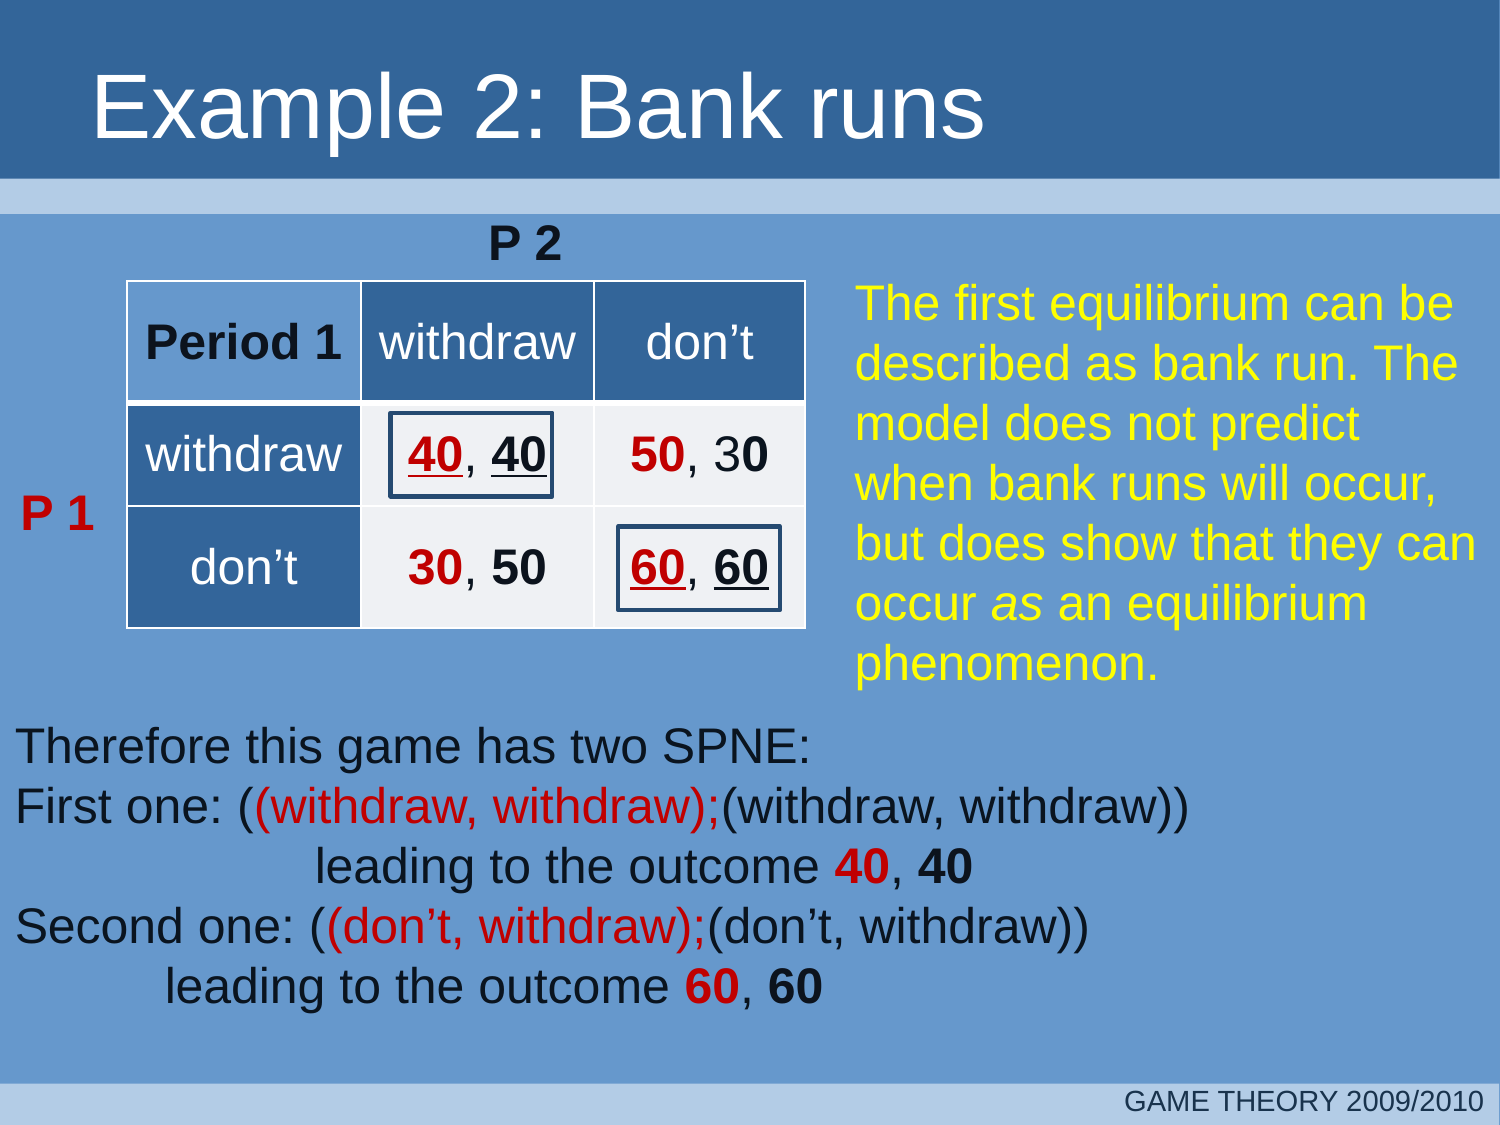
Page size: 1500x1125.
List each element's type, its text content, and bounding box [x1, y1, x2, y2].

text_box Therefore this game has two SPNE: First one: ((withdraw, withdraw);(withdraw, withdraw)) leading to the outcome 40, 40 Second one: ((don’t, withdraw);(don’t, withdraw)) leading to the outcome 60, 60 [0, 706, 1408, 1081]
table_cell 60, 60 [595, 507, 804, 627]
text_box The first equilibrium can be described as bank run. The model does not predict when bank runs will occur, but does show that they can occur as an equilibrium phenomenon. [839, 262, 1500, 698]
text_box [616, 524, 782, 612]
text_box GAME THEORY 2009/2010 [1109, 1075, 1500, 1125]
table_cell 50, 30 [595, 406, 804, 505]
table_header withdraw [362, 282, 593, 400]
text_box [388, 411, 554, 499]
title Example 2: Bank runs [74, 42, 1436, 162]
text_box P 2 [432, 203, 619, 278]
table_cell withdraw [128, 406, 360, 505]
table_cell 40, 40 [362, 406, 593, 505]
table_cell 30, 50 [362, 507, 593, 627]
table_cell don’t [128, 507, 360, 627]
table_header don’t [595, 282, 804, 400]
text_box P 1 [0, 472, 116, 548]
table_header Period 1 [128, 282, 360, 400]
